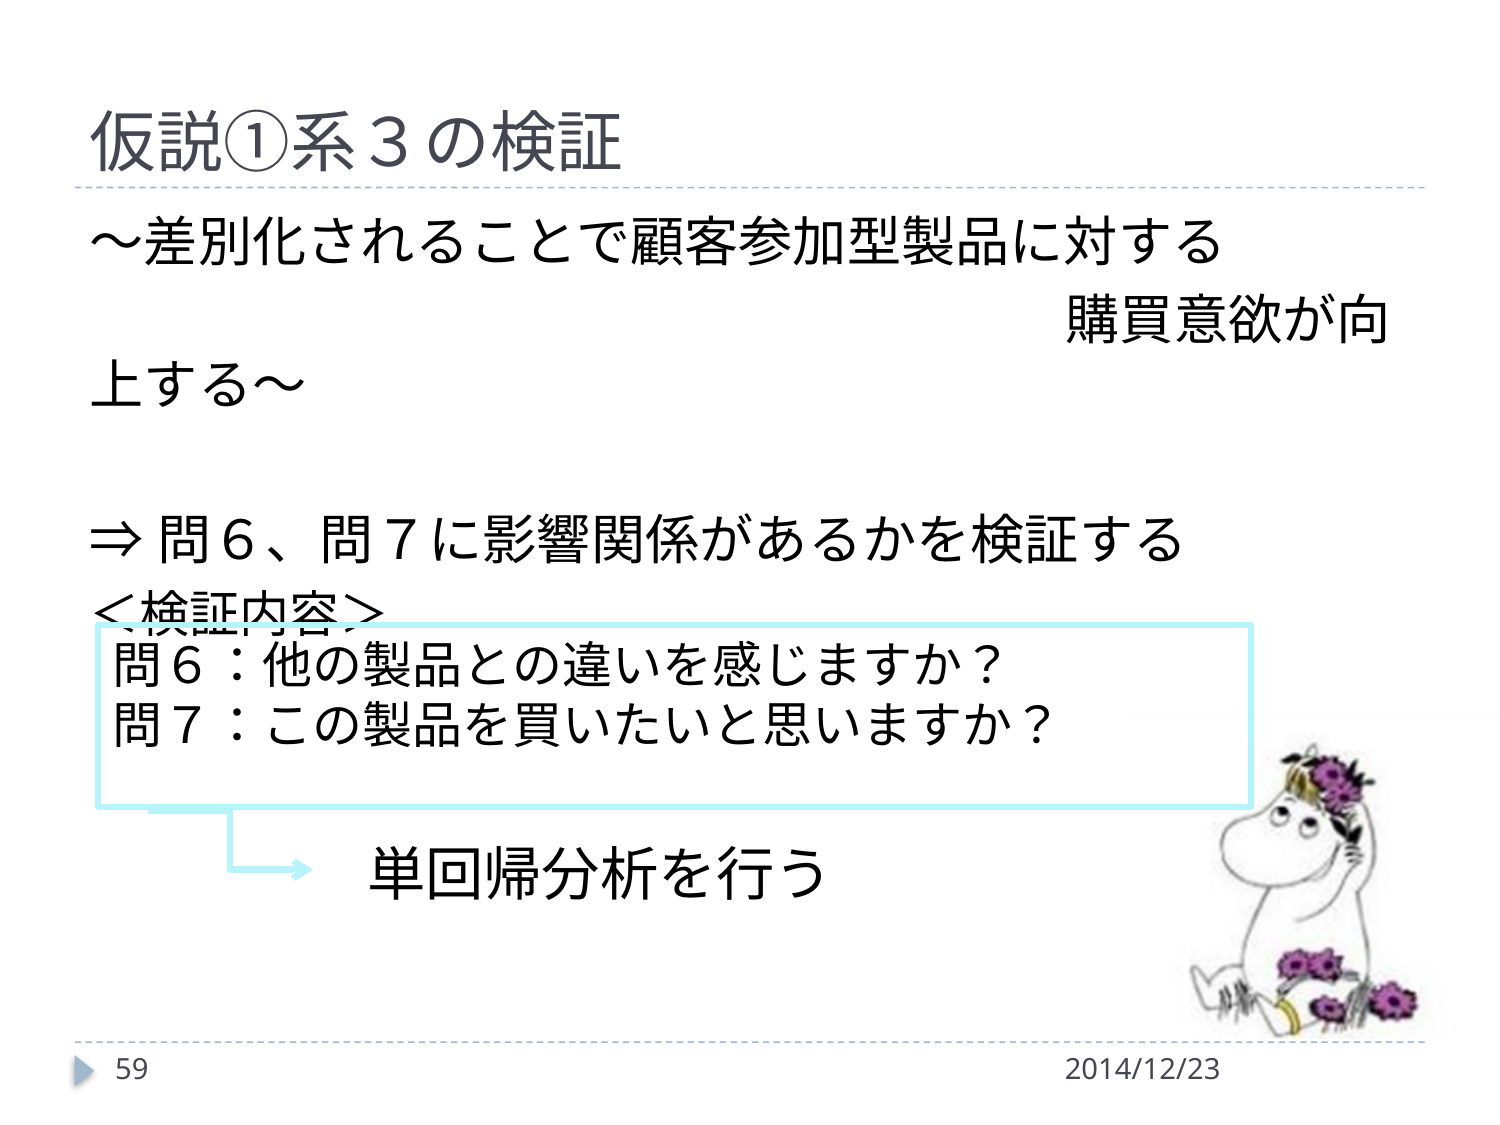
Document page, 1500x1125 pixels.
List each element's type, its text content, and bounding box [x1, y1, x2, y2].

text_box 問６：他の製品との違いを感じますか？ 問７：この製品を買いたいと思いますか？ [97, 624, 1252, 808]
text_box 単回帰分析を行う [352, 829, 849, 915]
slide_number 59 [100, 1042, 426, 1103]
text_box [147, 810, 314, 870]
list ～差別化されることで顧客参加型製品に対する 購買意欲が向上する～ ⇒問６、問７に影響関係があるかを検証する ＜検証内容＞ [75, 200, 1425, 1010]
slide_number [1050, 1042, 1426, 1103]
title 仮説①系３の検証 [75, 24, 1425, 188]
picture [1122, 715, 1500, 1039]
